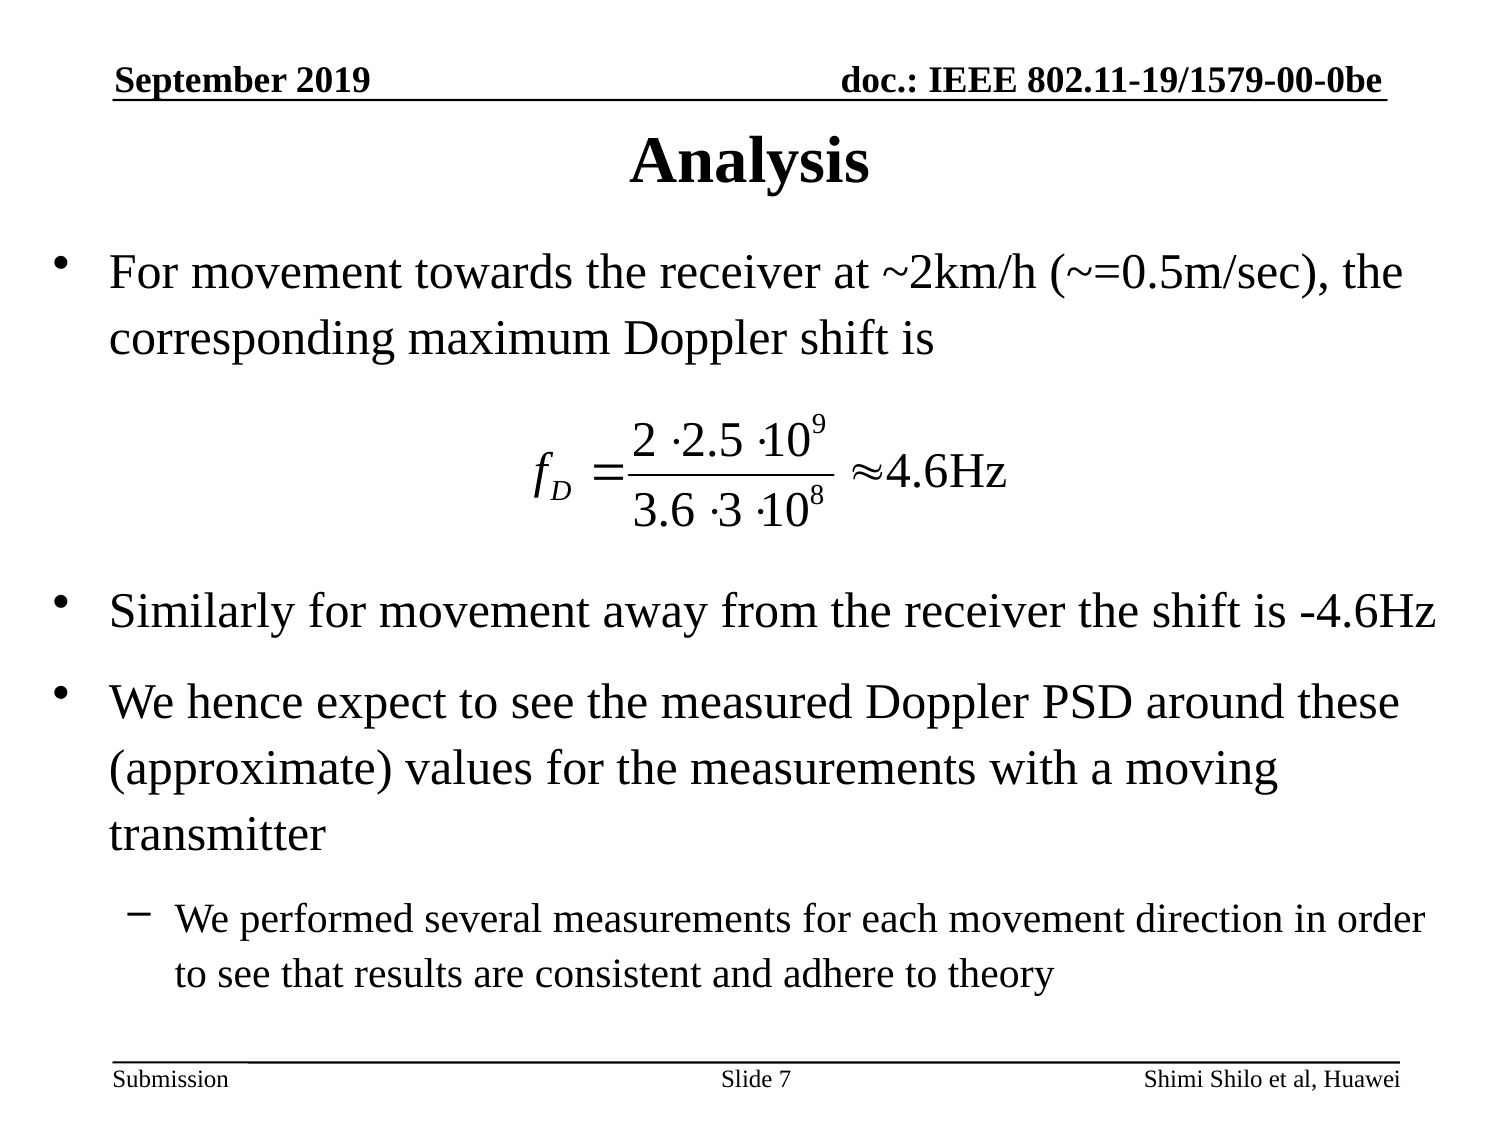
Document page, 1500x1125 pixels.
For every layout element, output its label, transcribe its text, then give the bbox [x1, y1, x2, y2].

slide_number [114, 54, 374, 101]
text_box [516, 399, 1017, 538]
list For movement towards the receiver at ~2km/h (~=0.5m/sec), the corresponding maximum Doppler shift is Similarly for movement away from the receiver the shift is -4.6Hz We hence expect to see the measured Doppler PSD around these (approximate) values for the measurements with a moving transmitter We performed several measurements for each movement direction in order to see that results are consistent and adhere to theory [37, 224, 1476, 1051]
slide_number Slide 7 [712, 1061, 800, 1093]
footer Shimi Shilo et al, Huawei [1140, 1061, 1402, 1093]
title Analysis [112, 112, 1388, 201]
